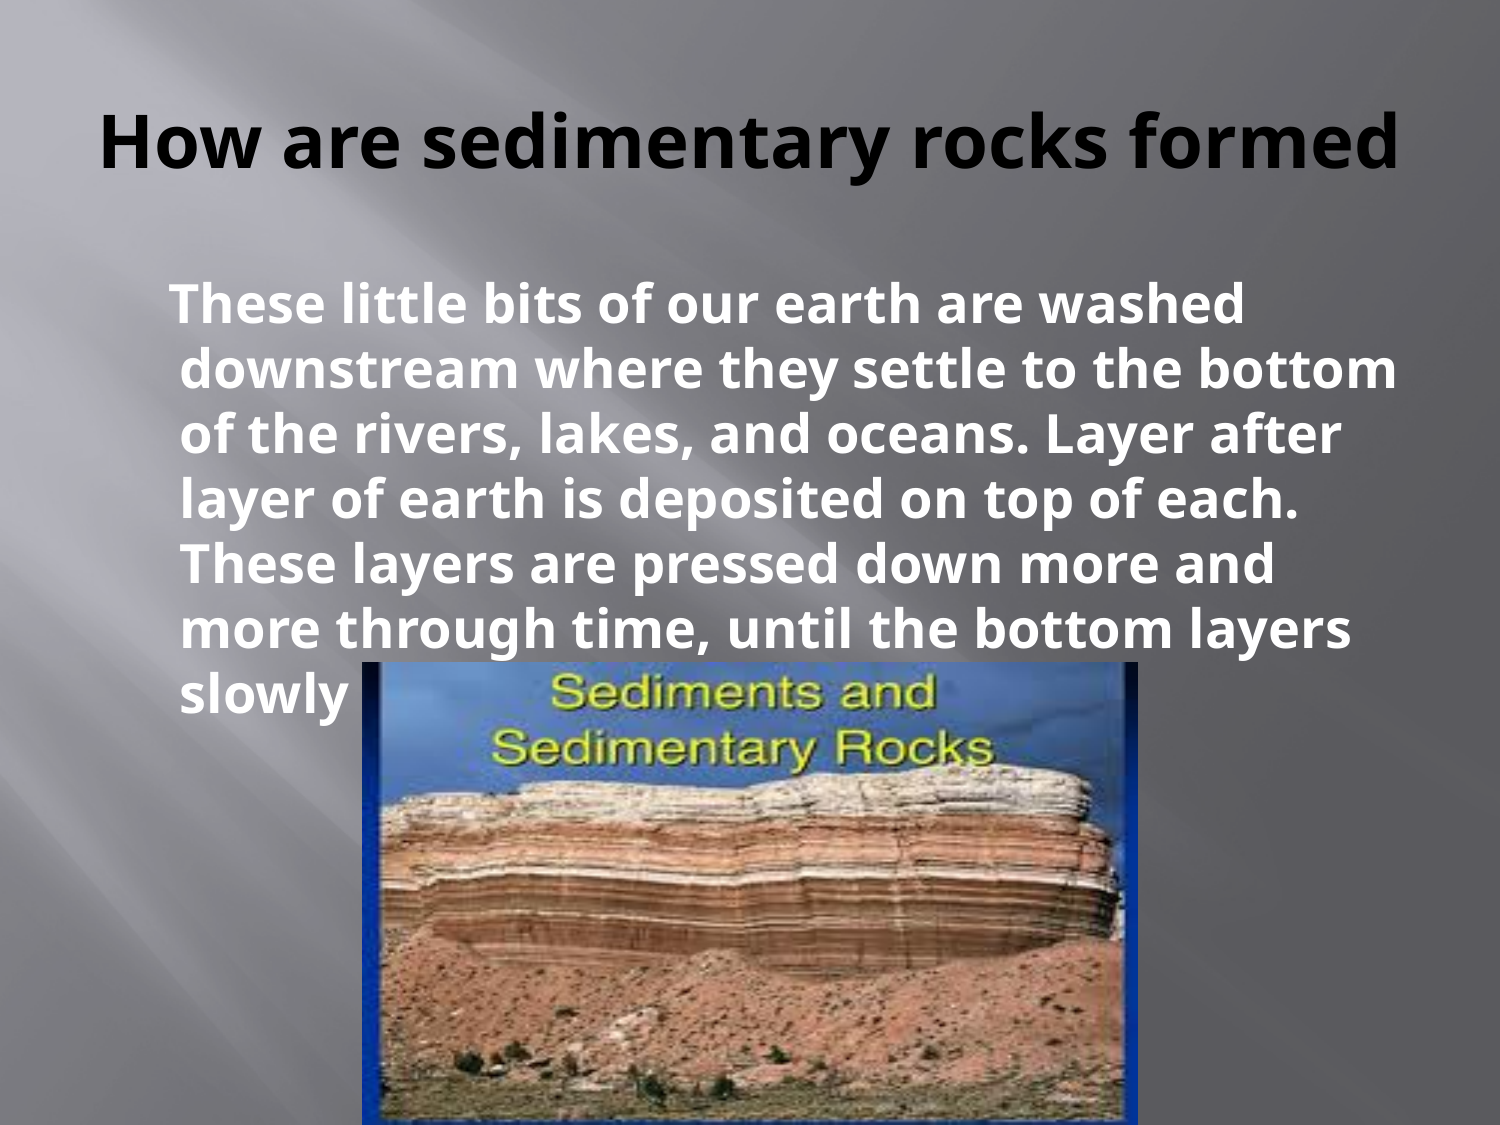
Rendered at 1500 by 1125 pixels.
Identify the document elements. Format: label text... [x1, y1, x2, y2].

title How are sedimentary rocks formed [75, 45, 1425, 233]
list These little bits of our earth are washed downstream where they settle to the bottom of the rivers, lakes, and oceans. Layer after layer of earth is deposited on top of each. These layers are pressed down more and more through time, until the bottom layers slowly turn into rock. [75, 262, 1425, 1035]
picture [362, 662, 1138, 1125]
